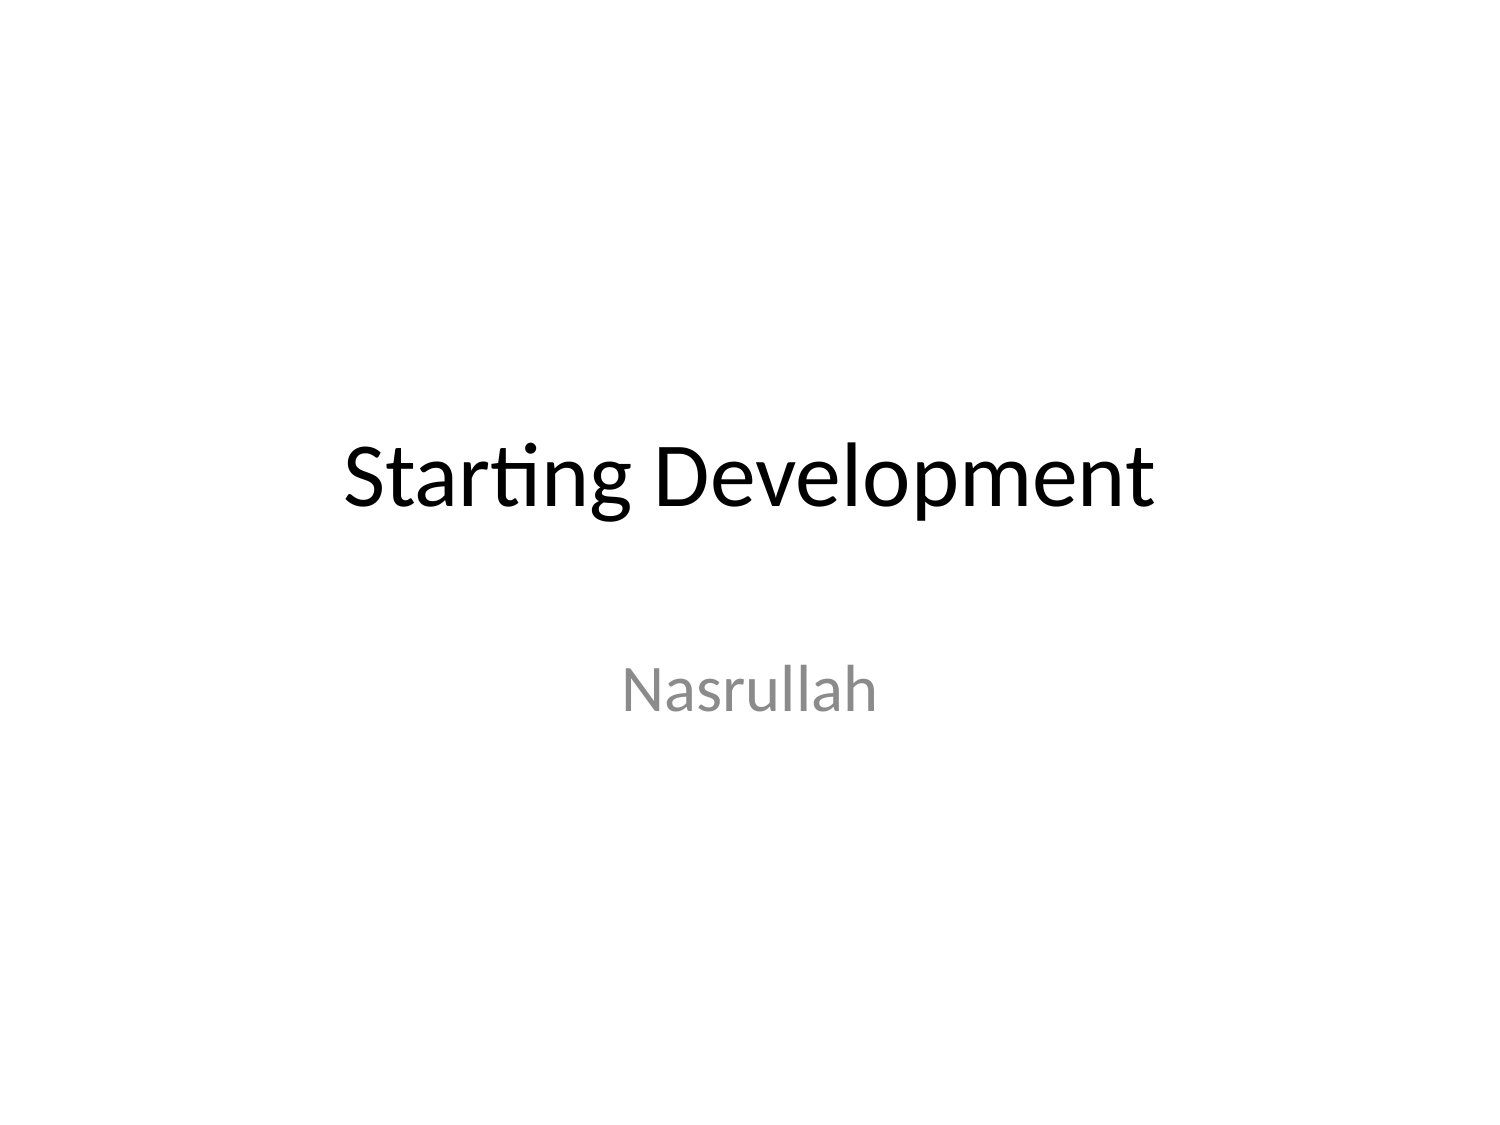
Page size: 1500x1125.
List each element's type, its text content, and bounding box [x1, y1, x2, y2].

title Starting Development [112, 349, 1388, 591]
subtitle Nasrullah [225, 637, 1275, 925]
